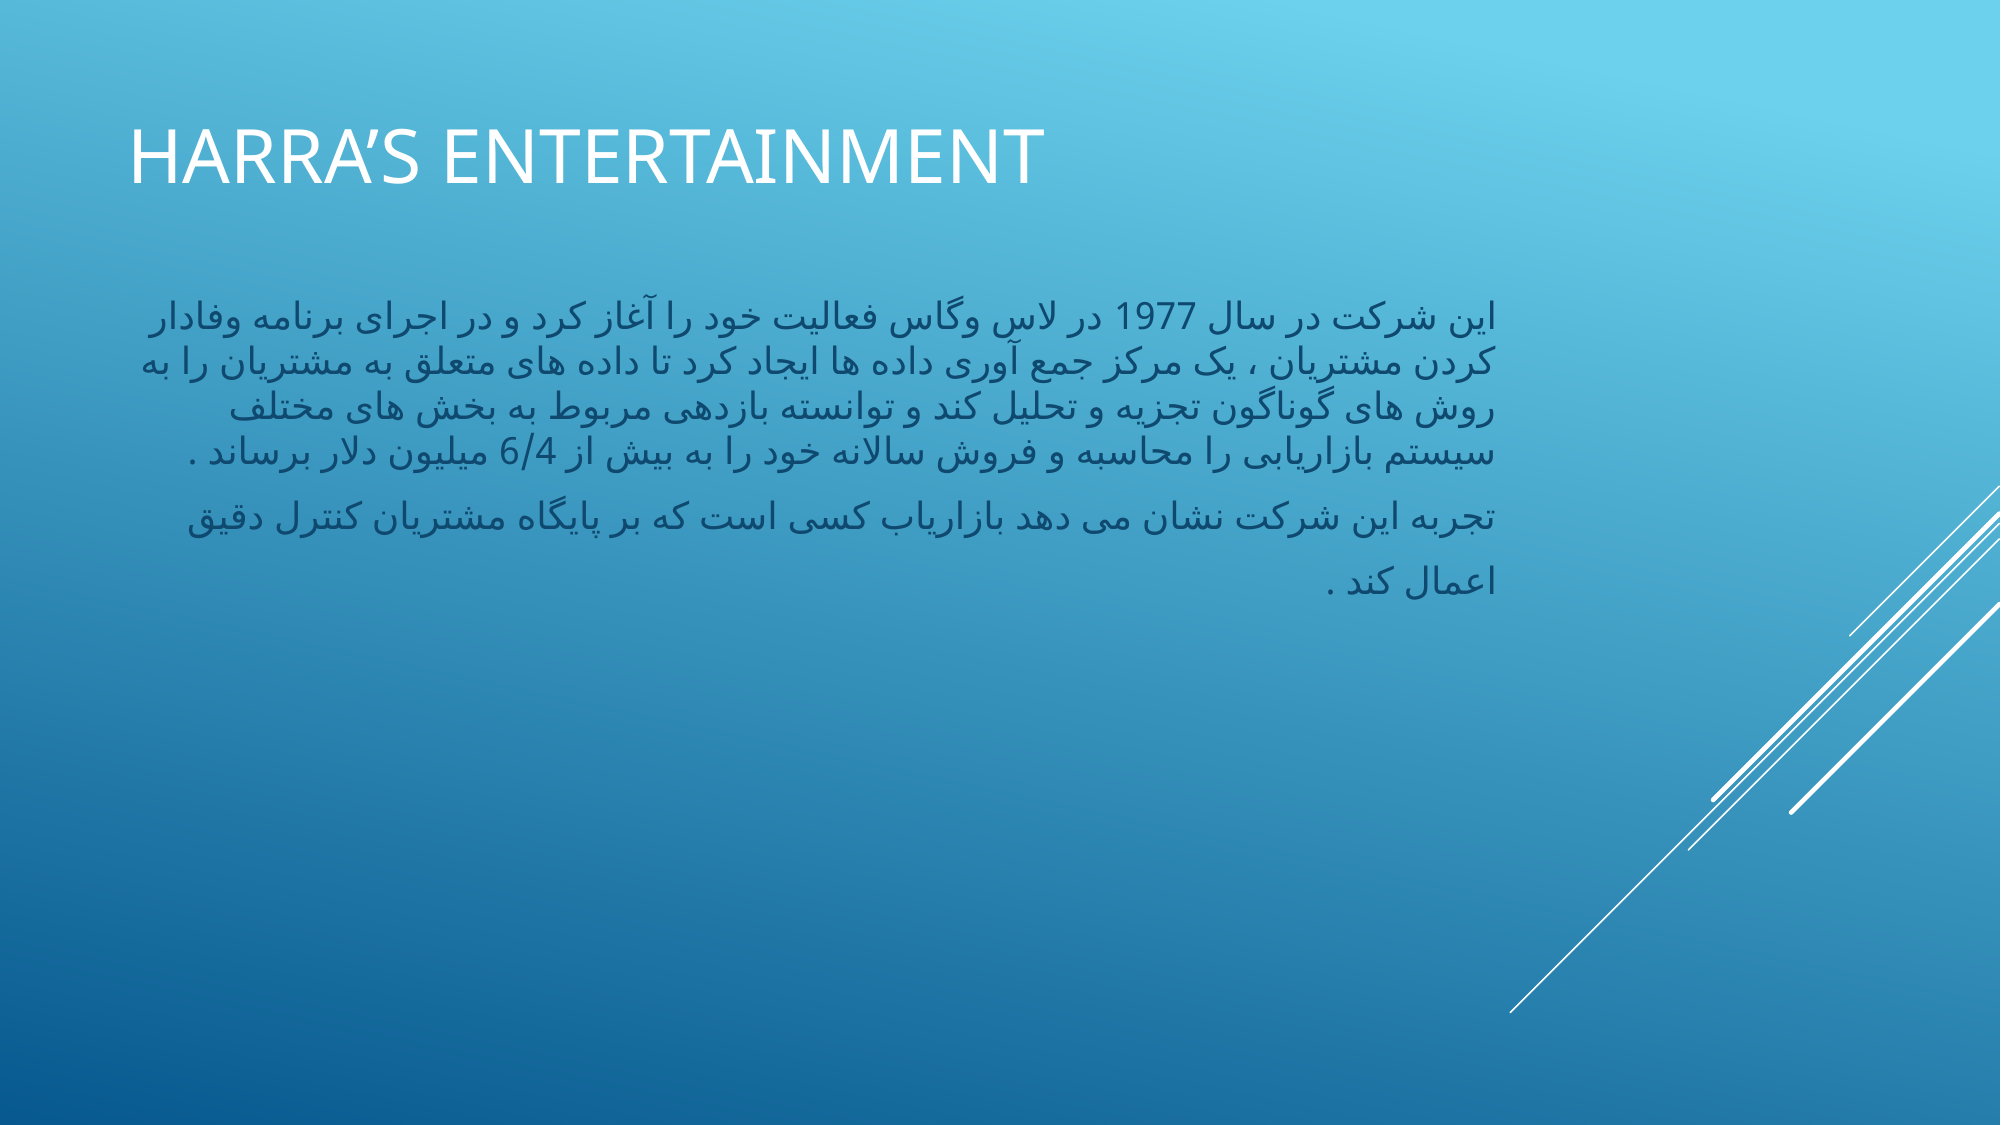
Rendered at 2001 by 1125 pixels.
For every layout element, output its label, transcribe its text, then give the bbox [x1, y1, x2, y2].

title Harra’s entertainment [112, 60, 1513, 207]
list این شرکت در سال 1977 در لاس وگاس فعالیت خود را آغاز کرد و در اجرای برنامه وفادار کردن مشتریان ، یک مرکز جمع آوری داده ها ایجاد کرد تا داده های متعلق به مشتریان را به روش های گوناگون تجزیه و تحلیل کند و توانسته بازدهی مربوط به بخش های مختلف سیستم بازاریابی را محاسبه و فروش سالانه خود را به بیش از 6/4 میلیون دلار برساند . تجربه این شرکت نشان می دهد بازاریاب کسی است که بر پایگاه مشتریان کنترل دقیق اعمال کند . [112, 284, 1513, 934]
